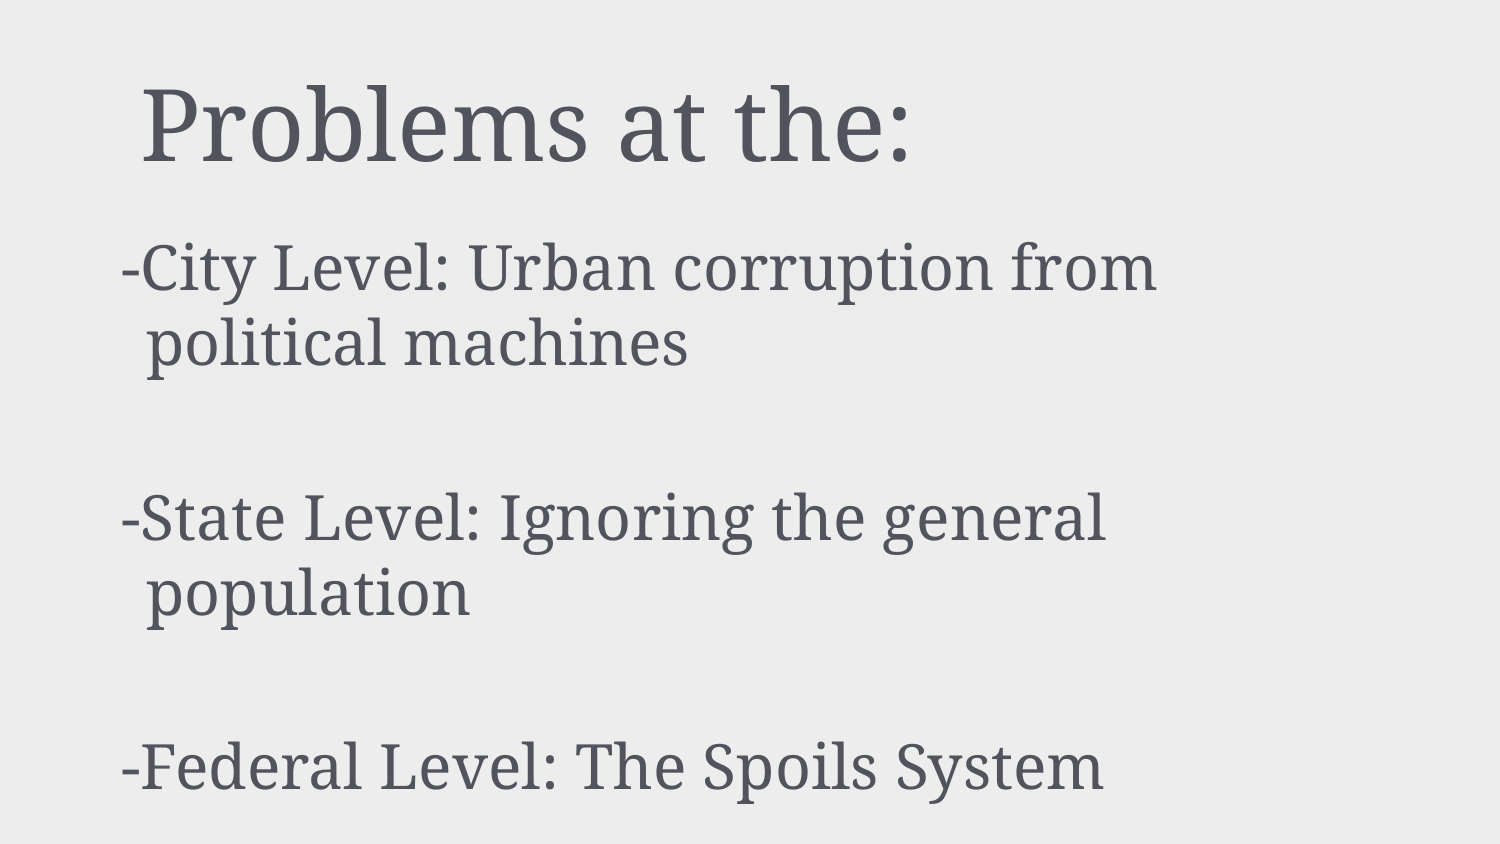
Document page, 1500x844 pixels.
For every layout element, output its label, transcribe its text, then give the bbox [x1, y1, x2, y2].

title Problems at the: [75, 25, 1425, 197]
list -City Level: Urban corruption from political machines -State Level: Ignoring the general population -Federal Level: The Spoils System [75, 212, 1425, 808]
